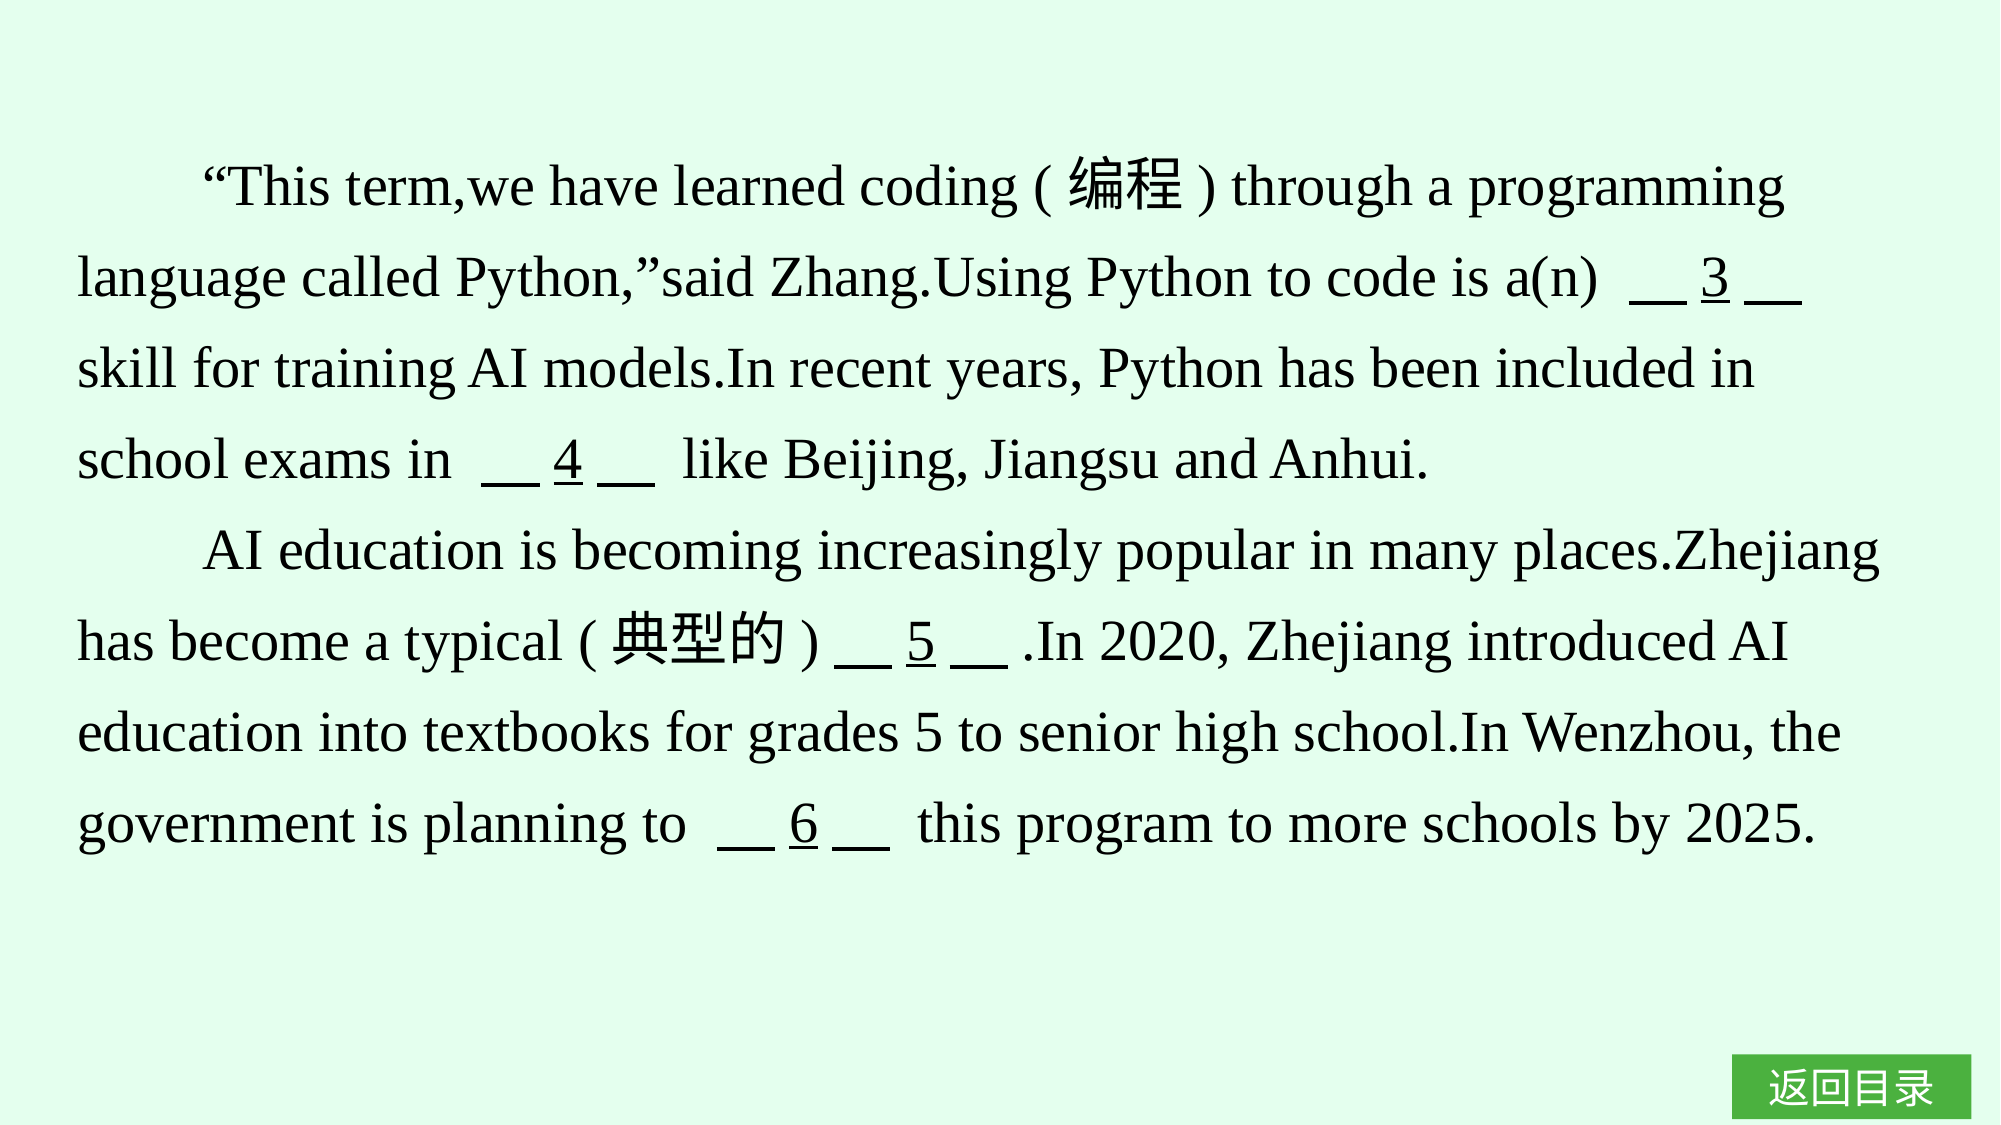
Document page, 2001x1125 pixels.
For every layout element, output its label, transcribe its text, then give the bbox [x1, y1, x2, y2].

text_box “This term,we have learned coding (编程) through a programming language called Python,”said Zhang.Using Python to code is a(n) 3 skill for training AI models.In recent years, Python has been included in school exams in 4 like Beijing, Jiangsu and Anhui. AI education is becoming increasingly popular in many places.Zhejiang has become a typical (典型的) 5 .In 2020, Zhejiang introduced AI education into textbooks for grades 5 to senior high school.In Wenzhou, the government is planning to 6 this program to more schools by 2025. [62, 118, 1938, 862]
